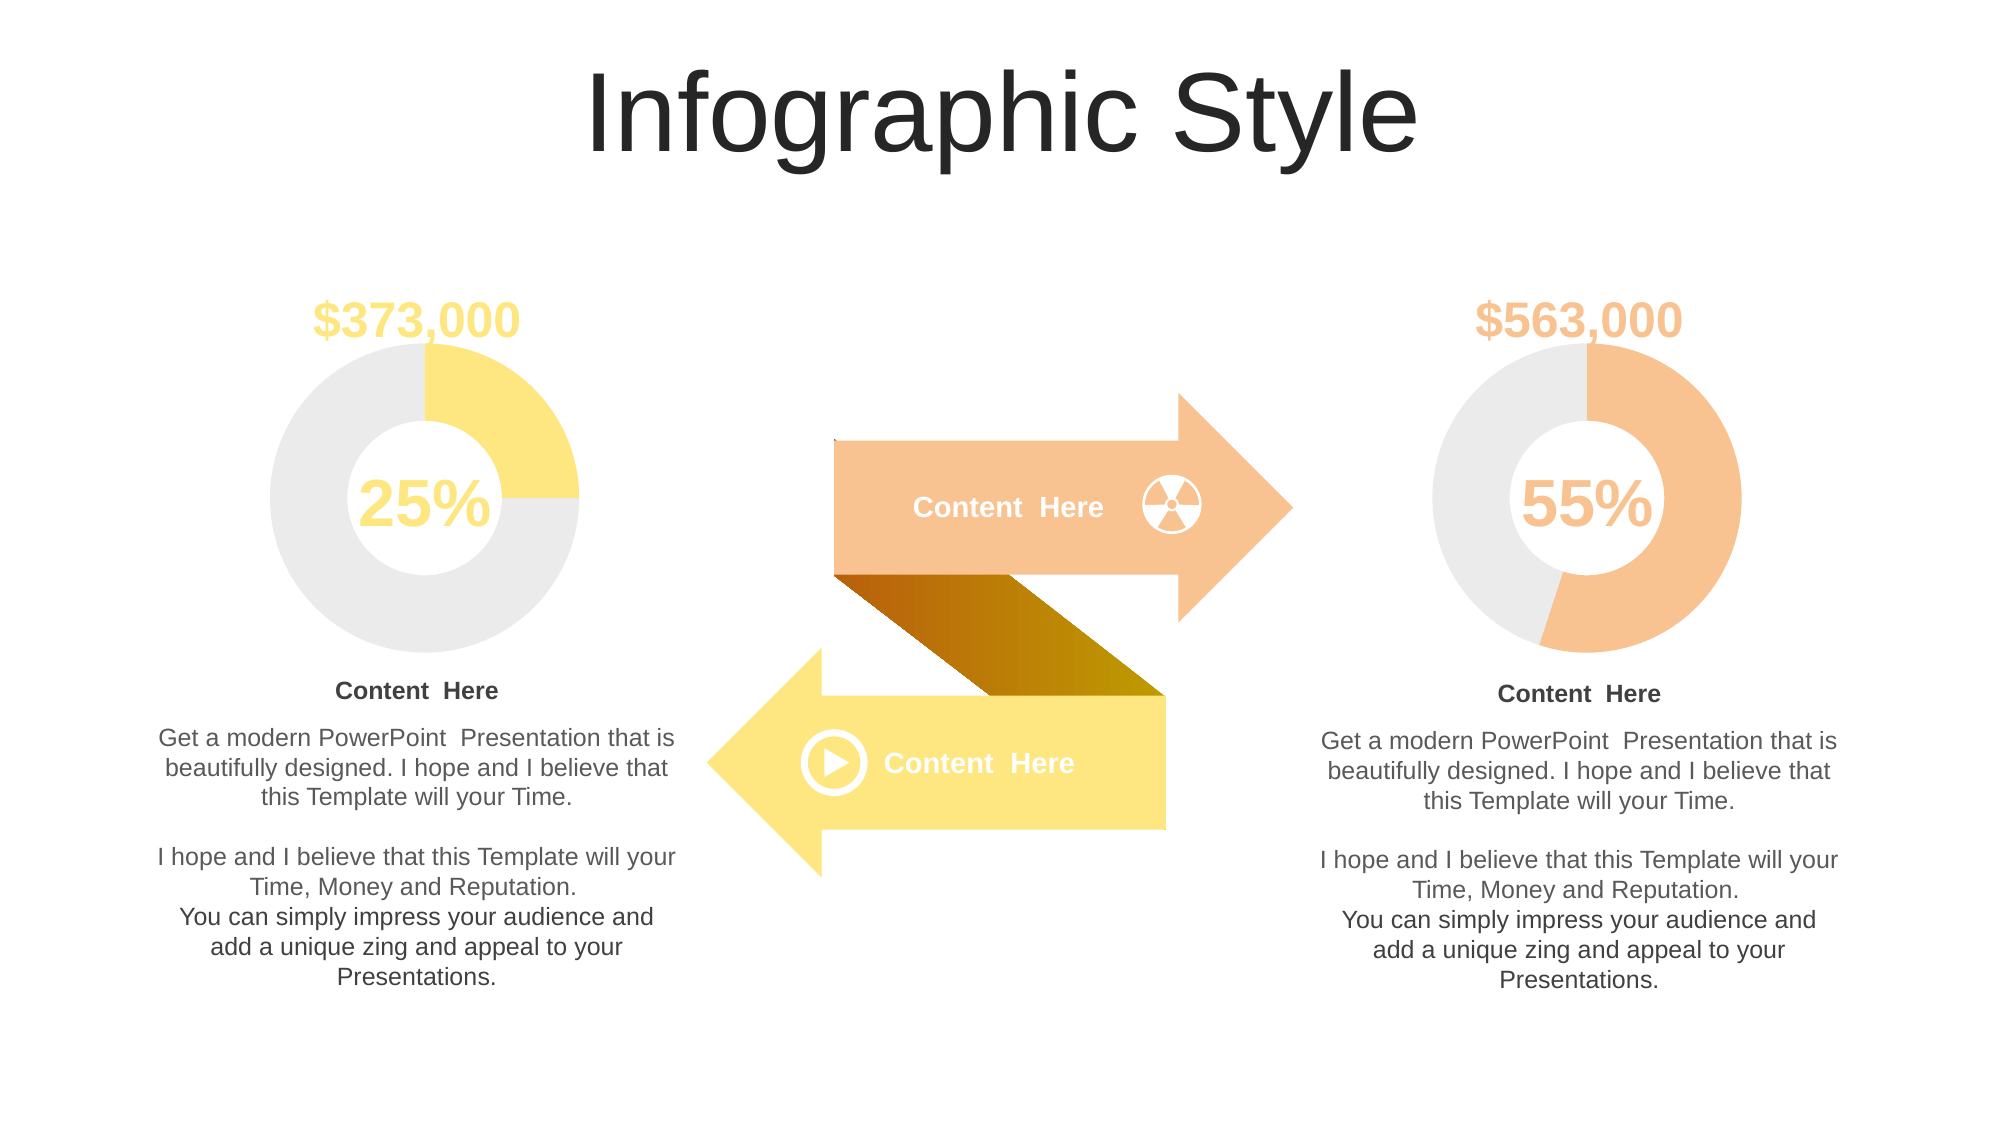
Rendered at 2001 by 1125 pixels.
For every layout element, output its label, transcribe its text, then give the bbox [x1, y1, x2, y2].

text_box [157, 666, 692, 972]
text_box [706, 392, 1294, 878]
text_box $373,000 [223, 280, 626, 355]
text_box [260, 336, 589, 660]
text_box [1422, 336, 1752, 660]
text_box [1319, 669, 1855, 975]
text_box $563,000 [1385, 280, 1789, 355]
list Infographic Style [53, 55, 1952, 175]
